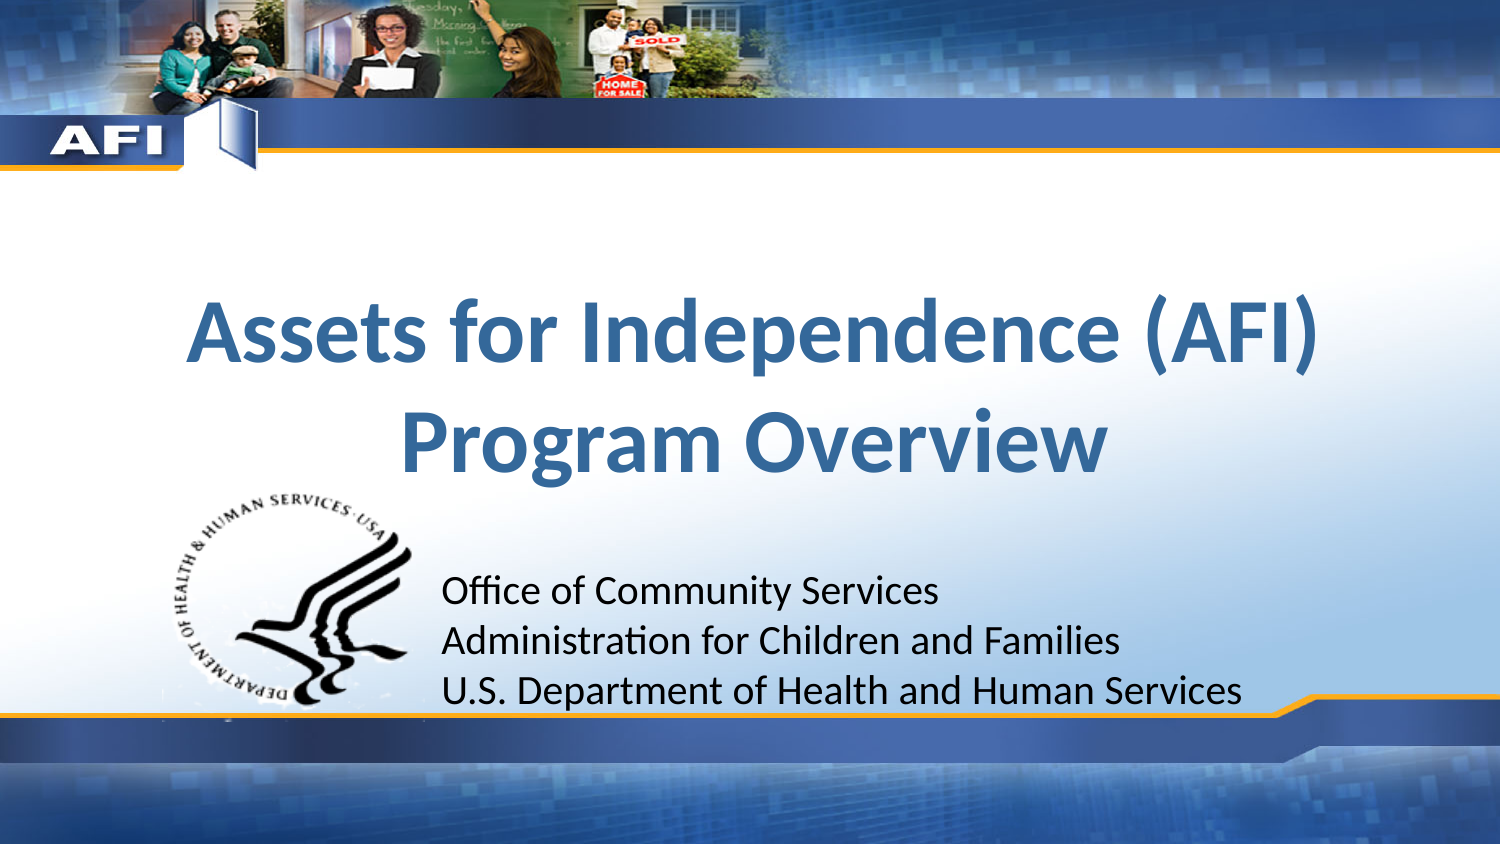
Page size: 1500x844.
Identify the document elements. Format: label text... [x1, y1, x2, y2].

title Assets for Independence (AFI) Program Overview [50, 263, 1460, 516]
text_box Office of Community Services Administration for Children and Families U.S. Department of Health and Human Services [426, 524, 1363, 752]
picture [0, 0, 1500, 844]
